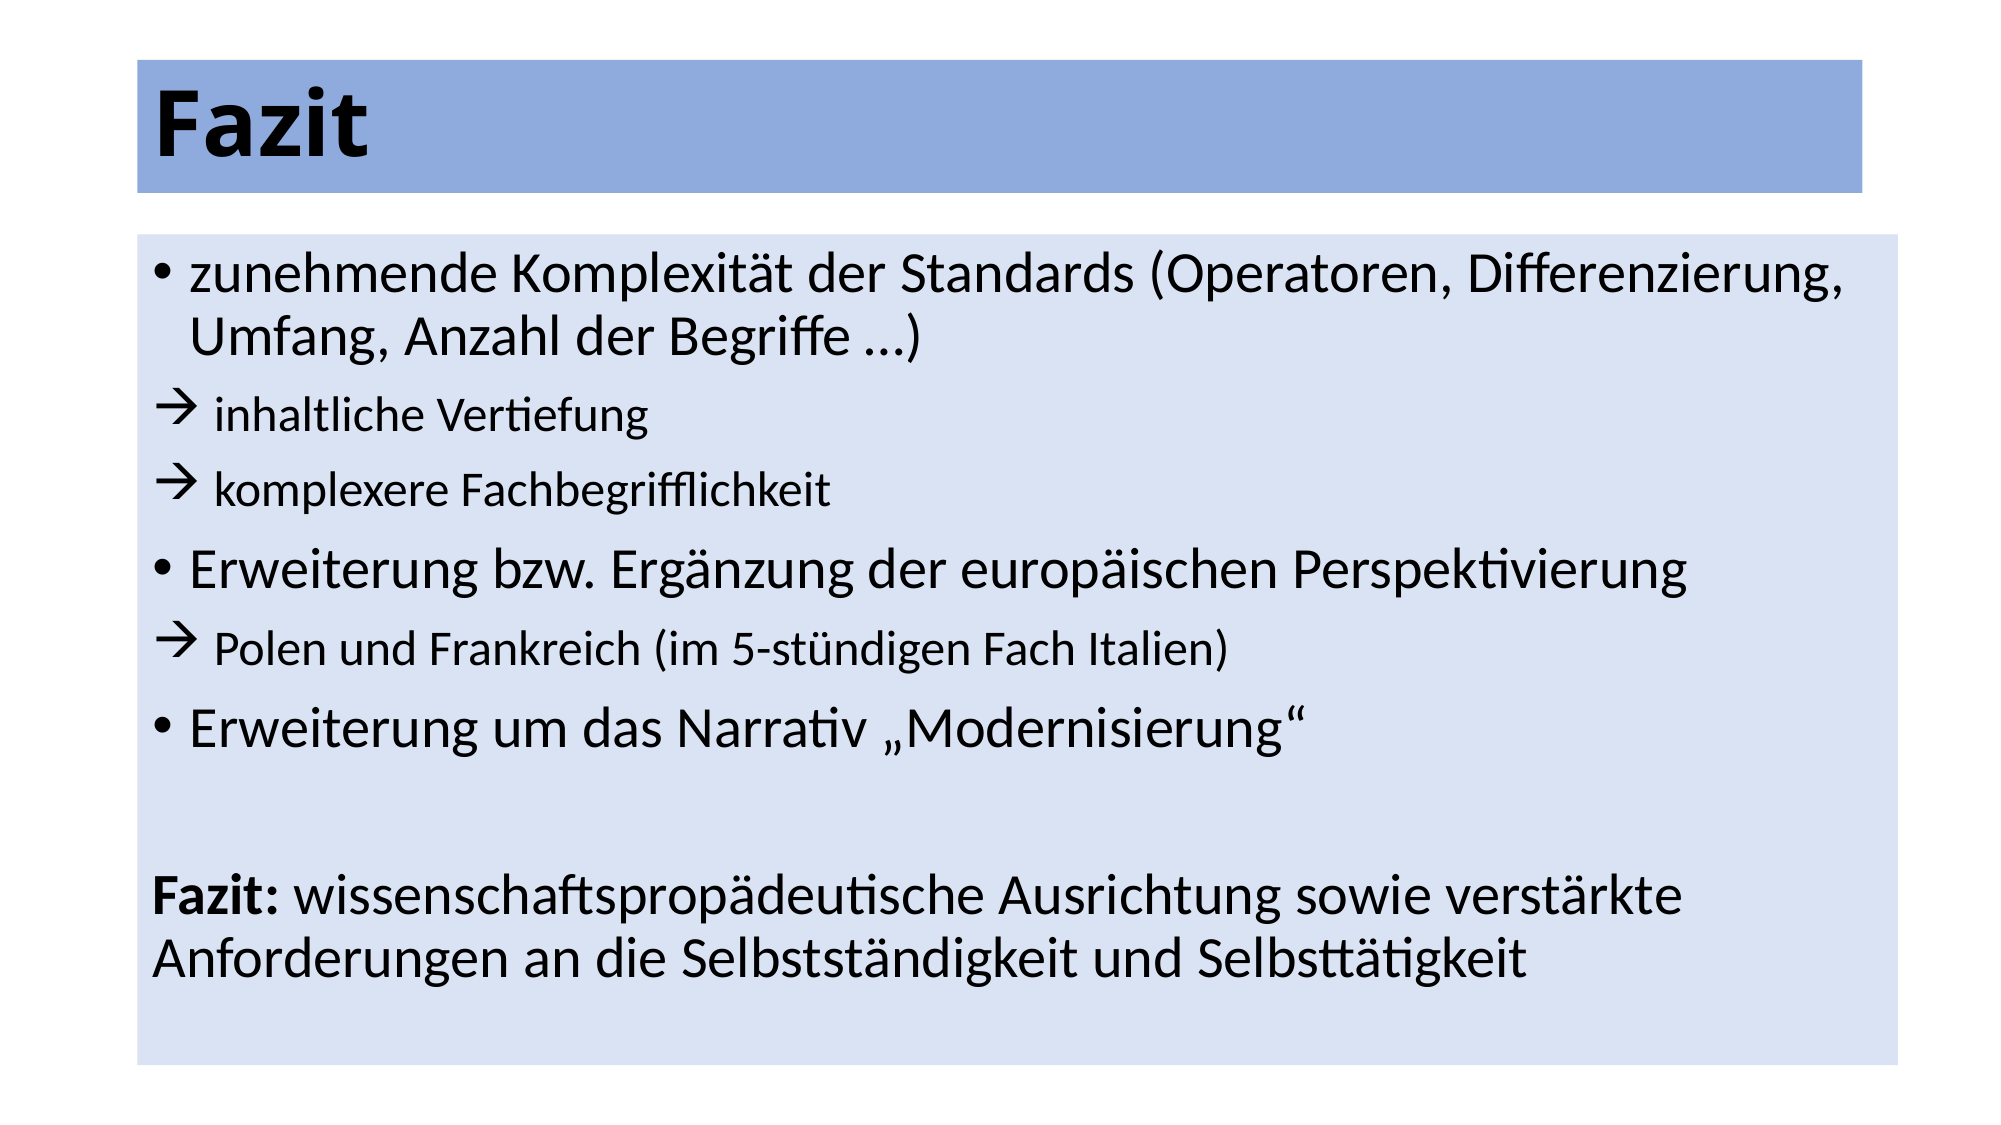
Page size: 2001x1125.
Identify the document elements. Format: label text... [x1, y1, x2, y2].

title Fazit [137, 59, 1863, 193]
list zunehmende Komplexität der Standards (Operatoren, Differenzierung, Umfang, Anzahl der Begriffe …) inhaltliche Vertiefung komplexere Fachbegrifflichkeit Erweiterung bzw. Ergänzung der europäischen Perspektivierung Polen und Frankreich (im 5-stündigen Fach Italien) Erweiterung um das Narrativ „Modernisierung“ Fazit: wissenschaftspropädeutische Ausrichtung sowie verstärkte Anforderungen an die Selbstständigkeit und Selbsttätigkeit [137, 234, 1898, 1066]
